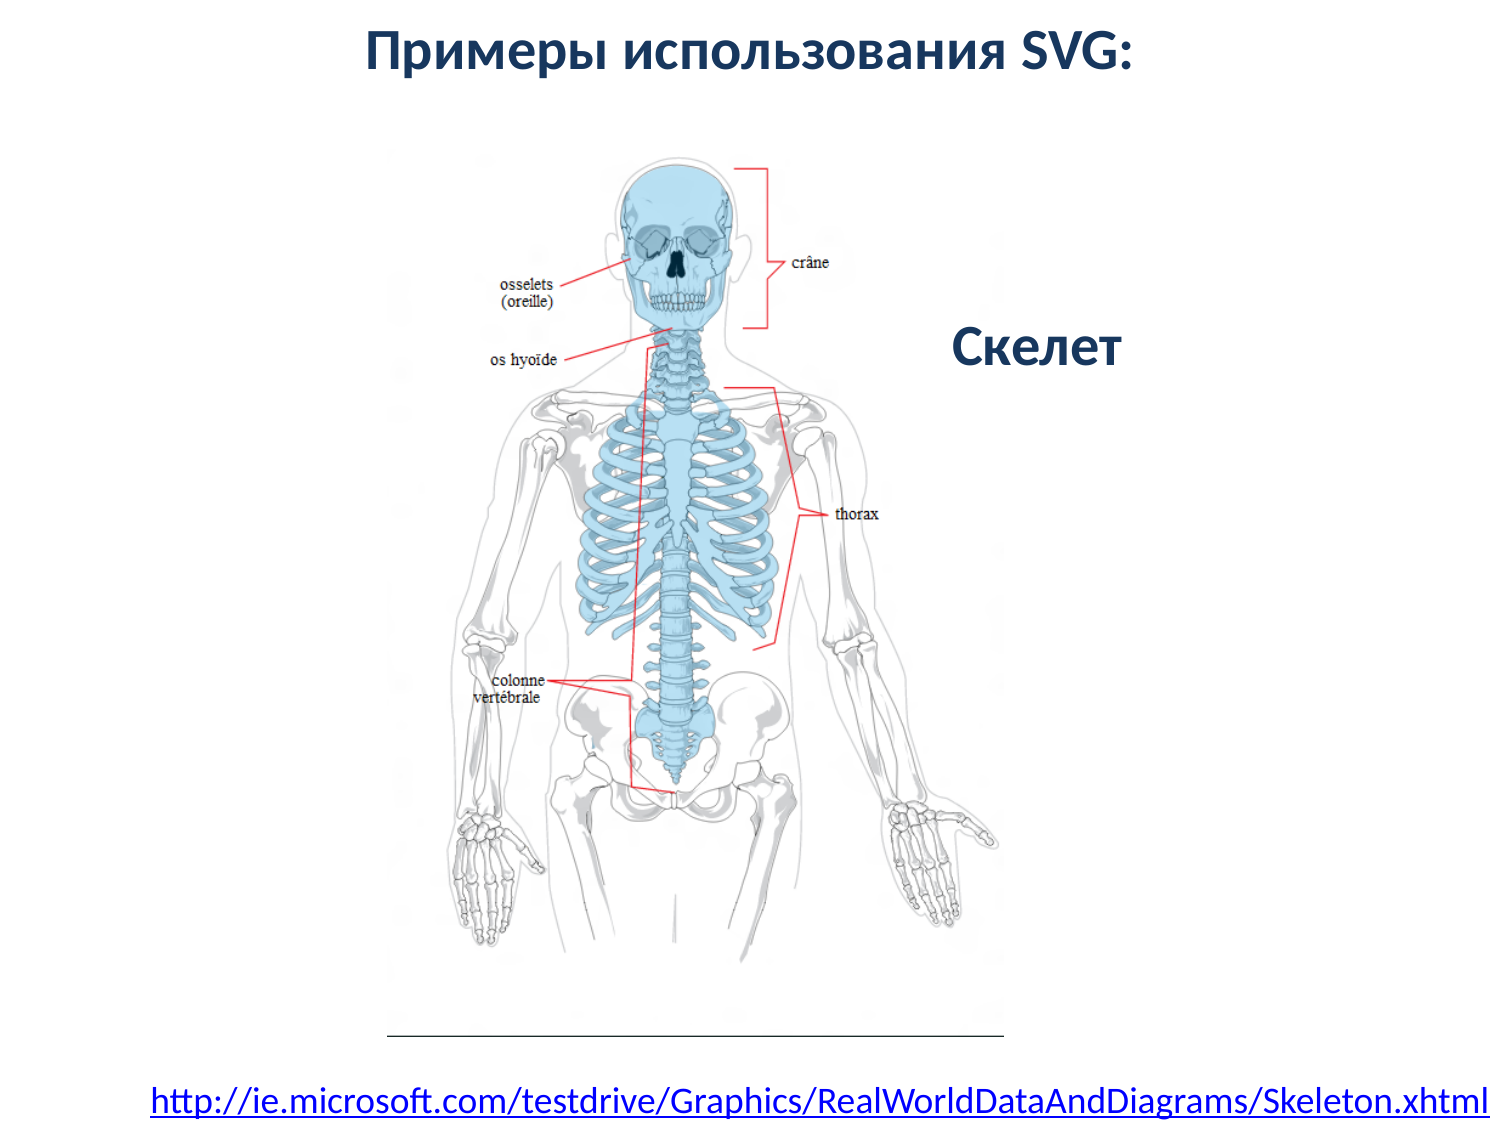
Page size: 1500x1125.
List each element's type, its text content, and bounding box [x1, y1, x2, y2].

picture [387, 149, 1004, 1037]
text_box Примеры использования SVG: [0, 3, 1500, 89]
text_box Скелет [1007, 299, 1330, 385]
text_box http://ie.microsoft.com/testdrive/Graphics/RealWorldDataAndDiagrams/Skeleton.xhtml [5, 1068, 1500, 1125]
